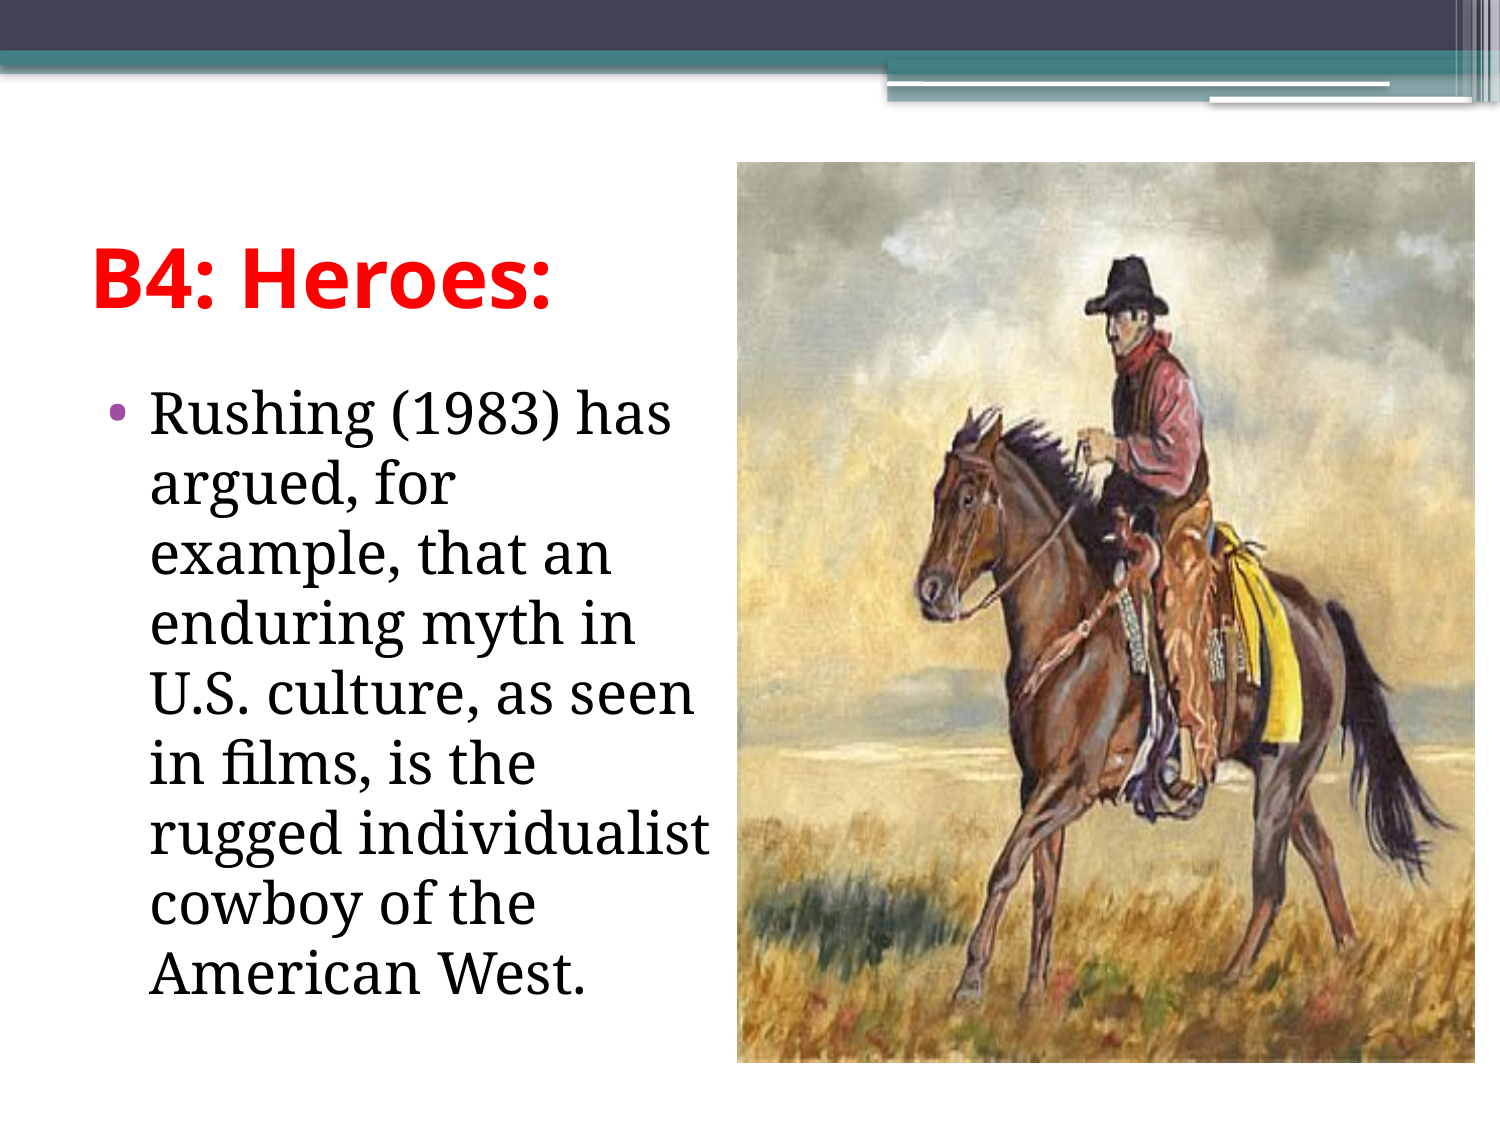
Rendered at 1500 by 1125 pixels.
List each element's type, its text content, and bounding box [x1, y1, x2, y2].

title B4: Heroes: [75, 187, 730, 363]
list Rushing (1983) has argued, for example, that an enduring myth in U.S. culture, as seen in films, is the rugged individualist cowboy of the American West. [75, 368, 738, 1112]
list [737, 162, 1476, 1063]
